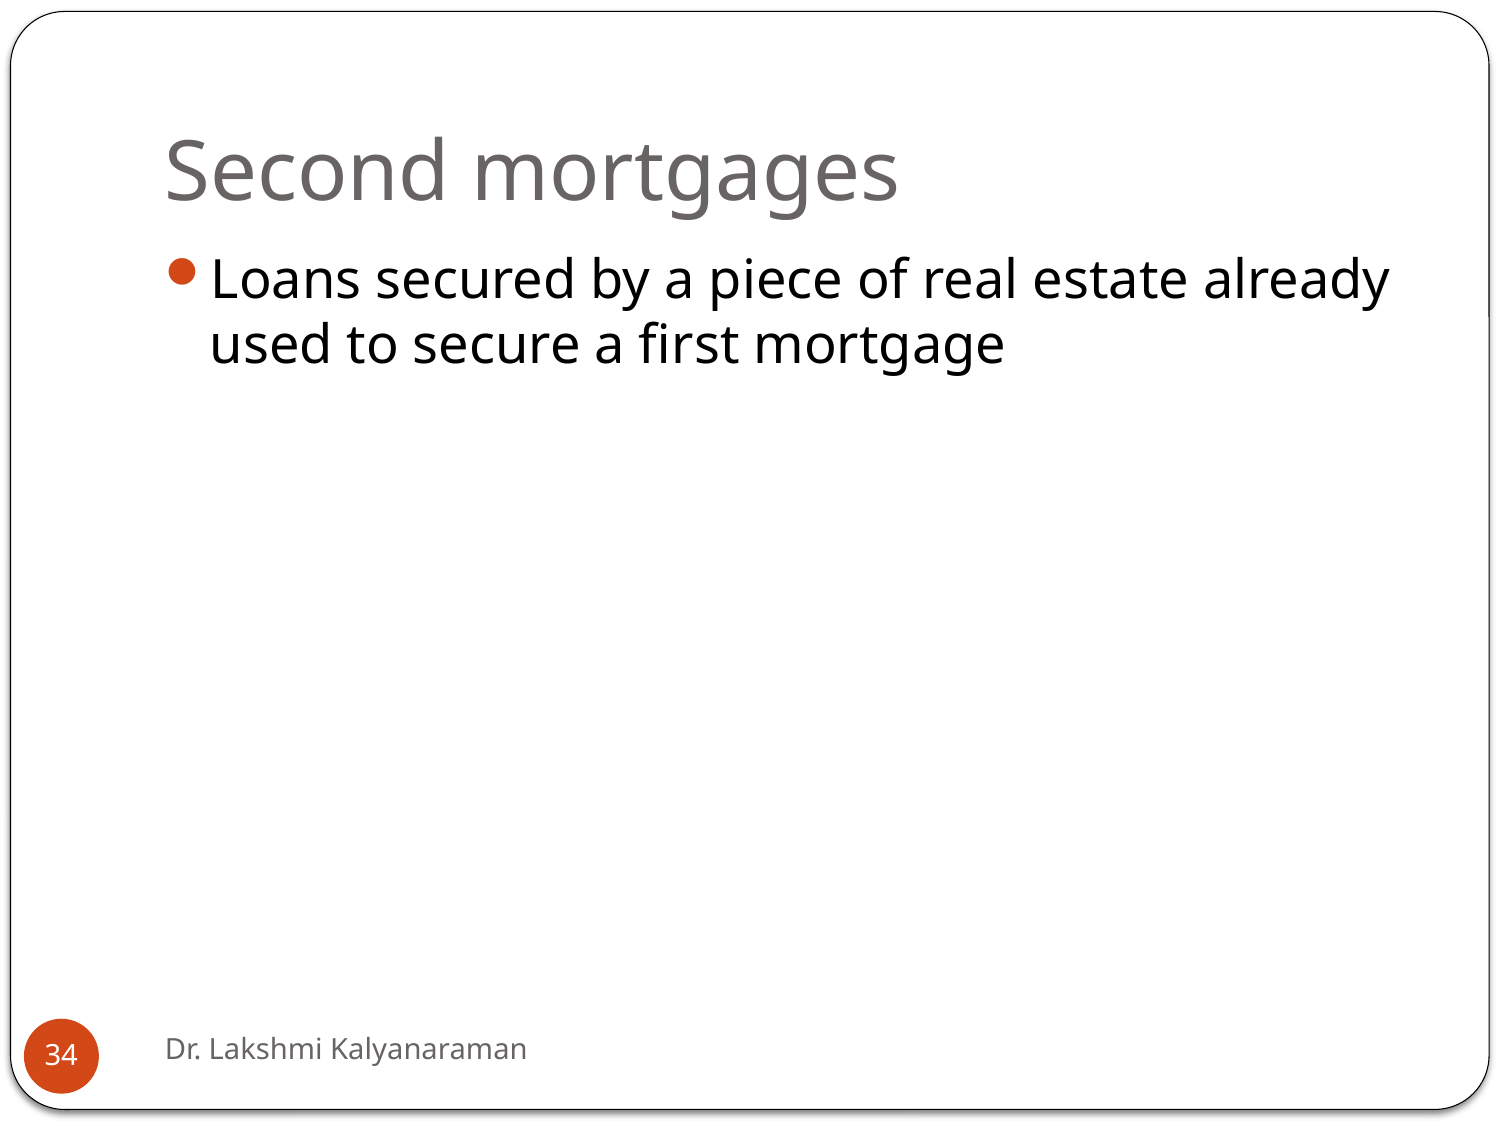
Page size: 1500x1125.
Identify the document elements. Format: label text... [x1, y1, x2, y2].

footer Dr. Lakshmi Kalyanaraman [150, 1012, 800, 1088]
slide_number 34 [23, 1018, 99, 1094]
title Second mortgages [150, 45, 1425, 233]
list Loans secured by a piece of real estate already used to secure a first mortgage [150, 237, 1425, 988]
